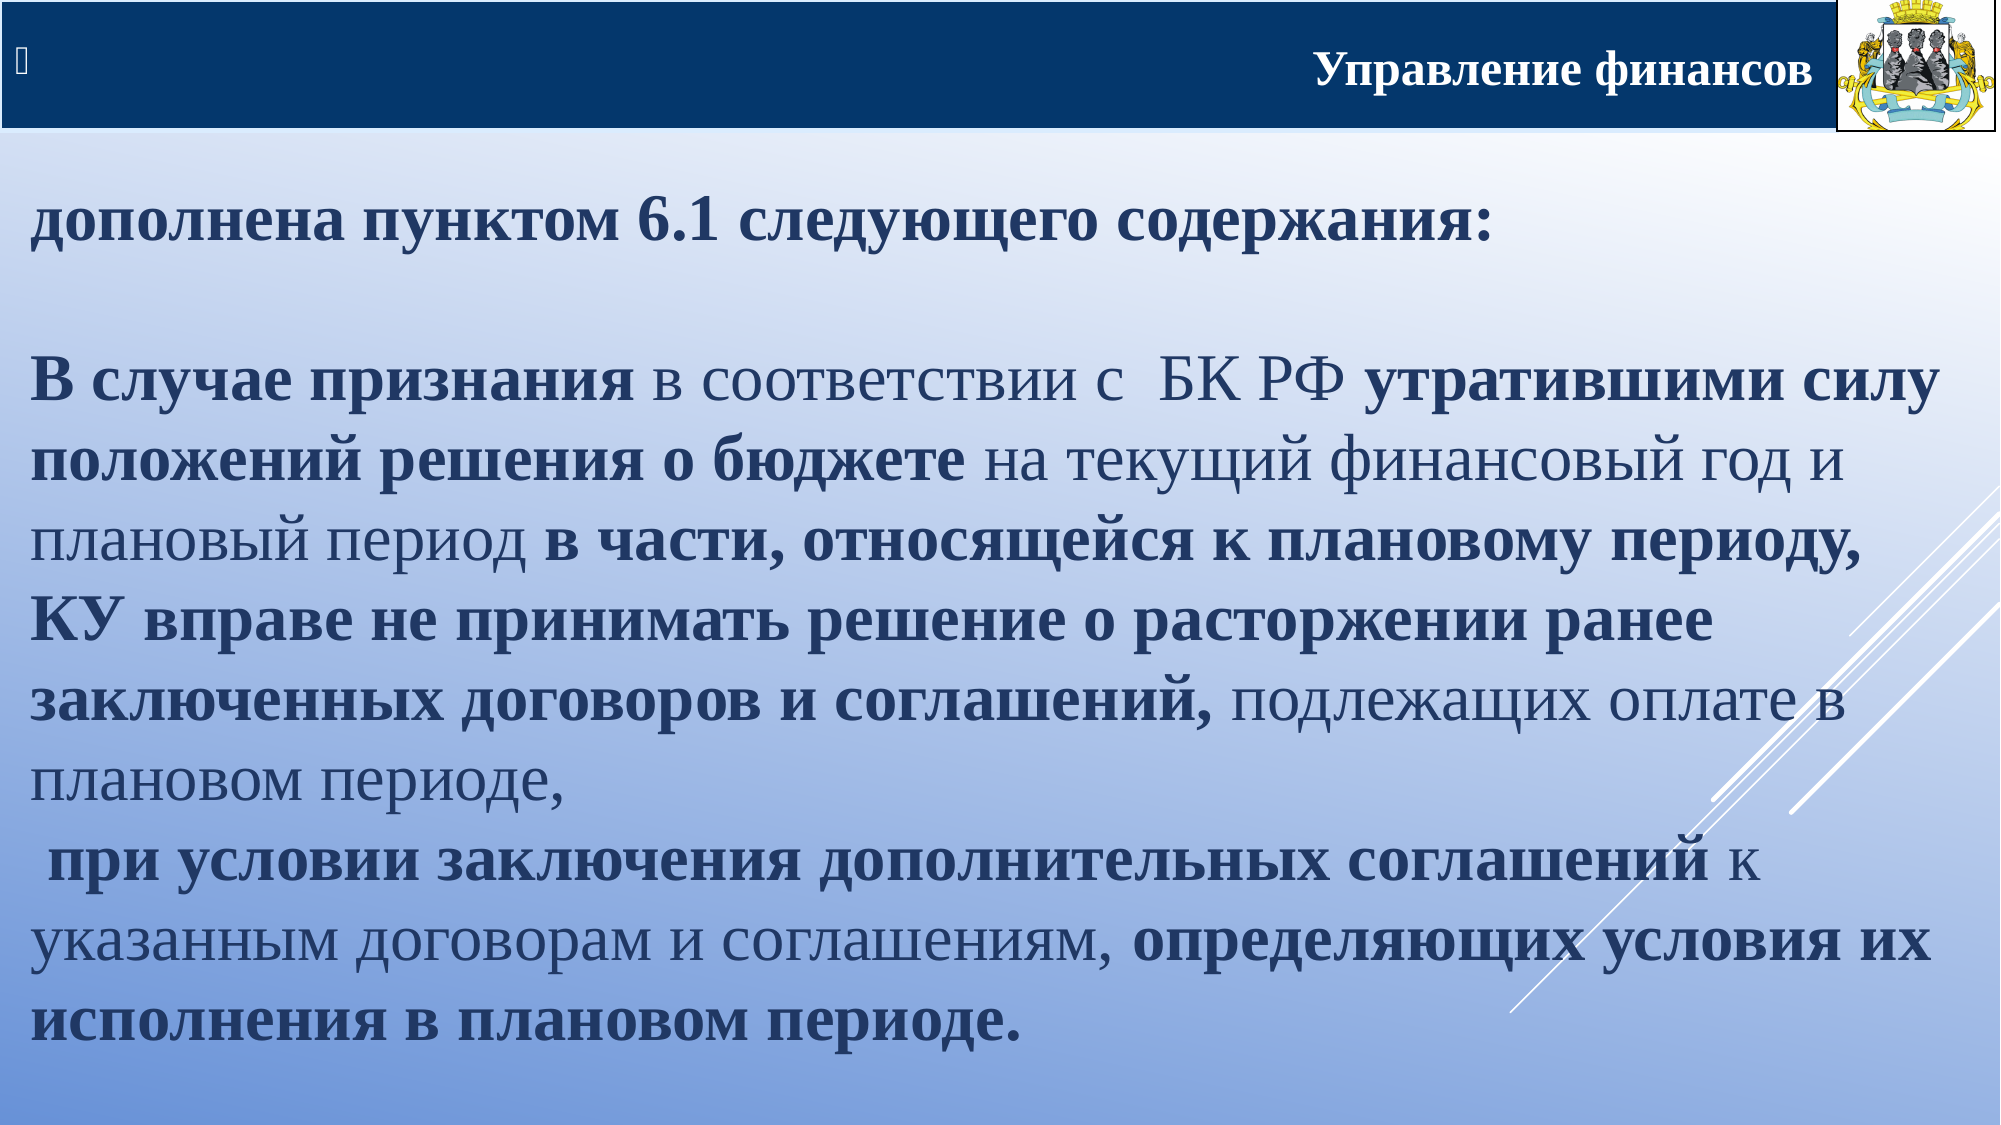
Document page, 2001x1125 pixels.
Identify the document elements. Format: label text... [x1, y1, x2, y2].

picture [1837, 0, 1995, 131]
title дополнена пунктом 6.1 следующего содержания: В случае признания в соответствии с БК РФ утратившими силу положений решения о бюджете на текущий финансовый год и плановый период в части, относящейся к плановому периоду, КУ вправе не принимать решение о расторжении ранее заключенных договоров и соглашений, подлежащих оплате в плановом периоде, при условии заключения дополнительных соглашений к указанным договорам и соглашениям, определяющих условия их исполнения в плановом периоде. [15, 132, 1985, 1098]
list Управление финансов [0, 0, 1836, 132]
